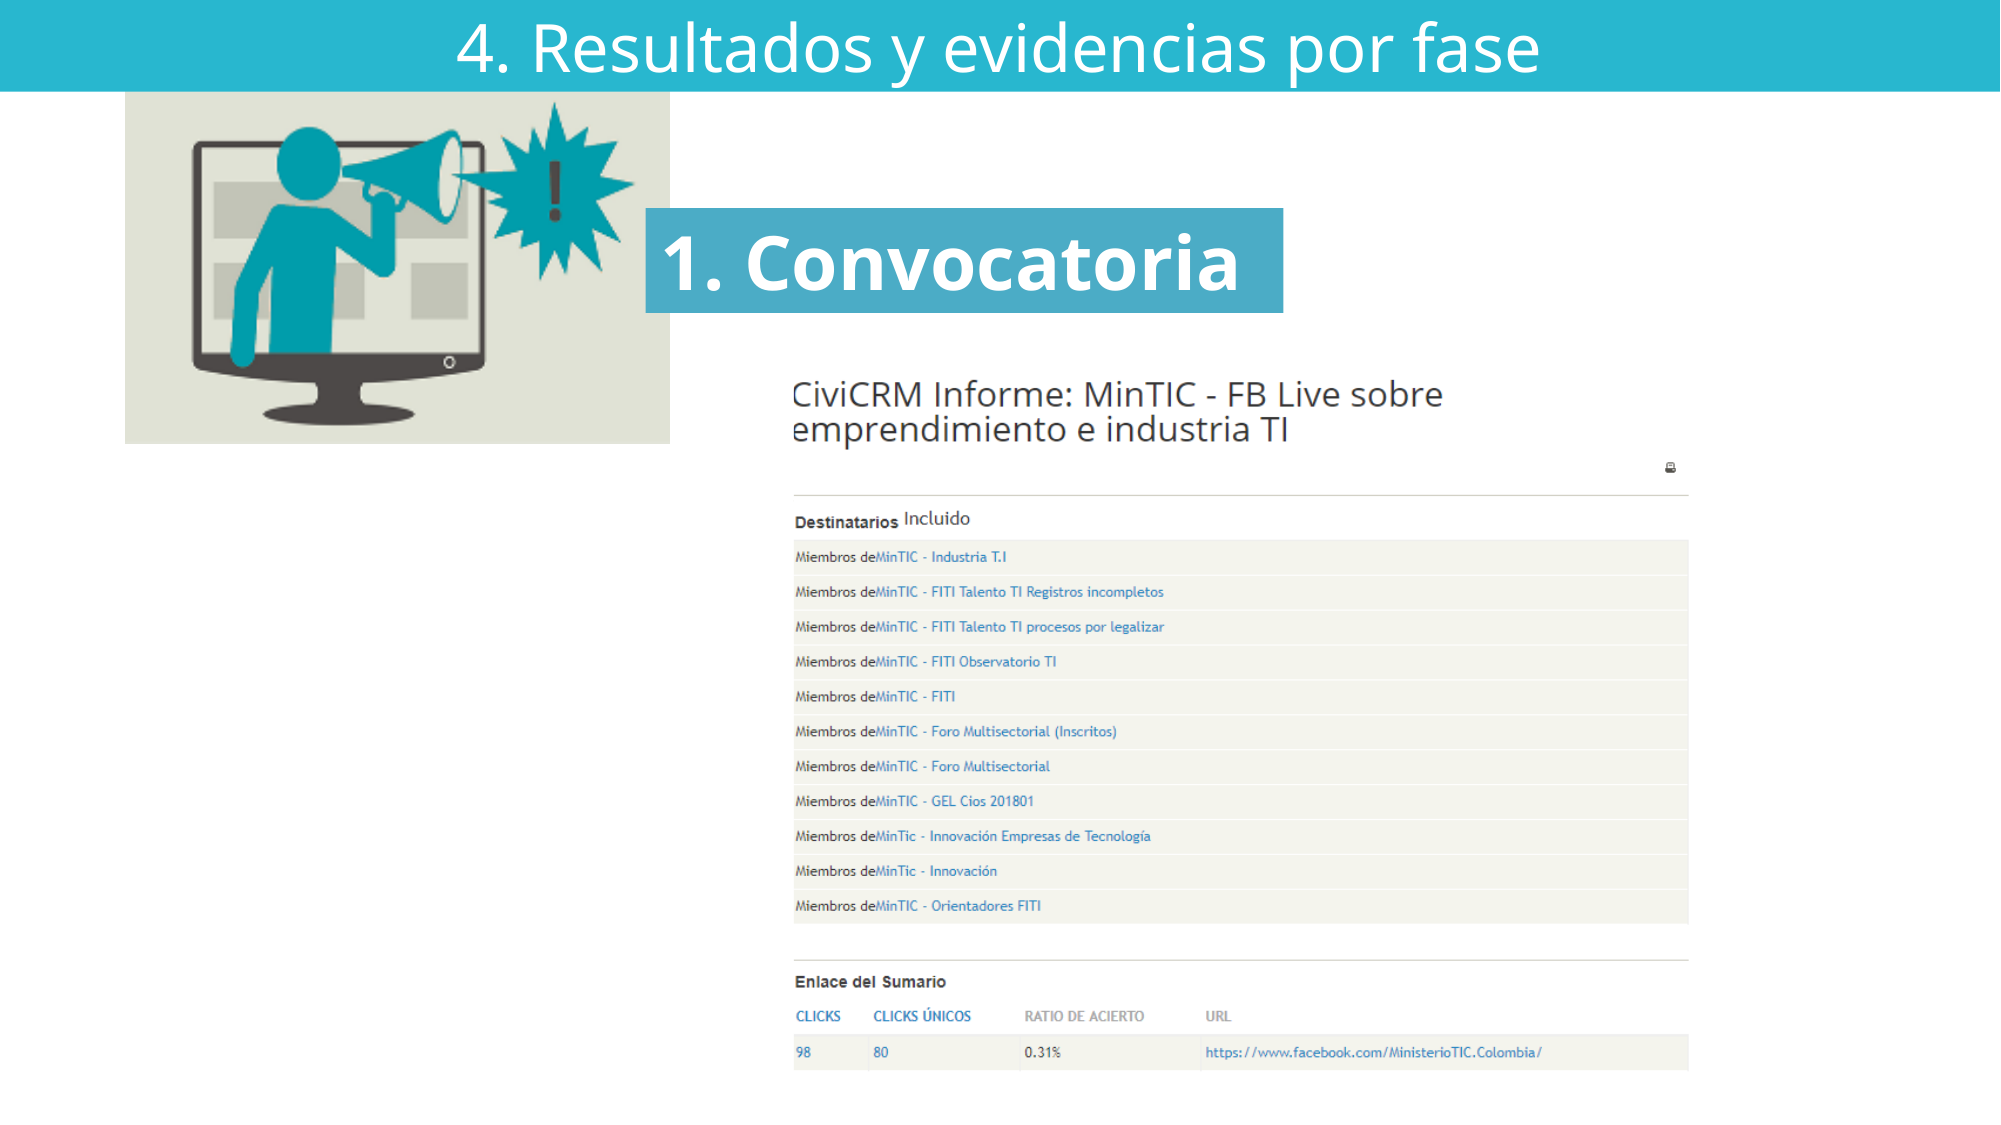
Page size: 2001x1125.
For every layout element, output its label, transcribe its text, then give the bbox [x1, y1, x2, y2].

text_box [793, 373, 1697, 1083]
picture [125, 91, 670, 445]
text_box 1. Convocatoria [674, 208, 1284, 313]
text_box 4. Resultados y evidencias por fase [0, 0, 2000, 94]
